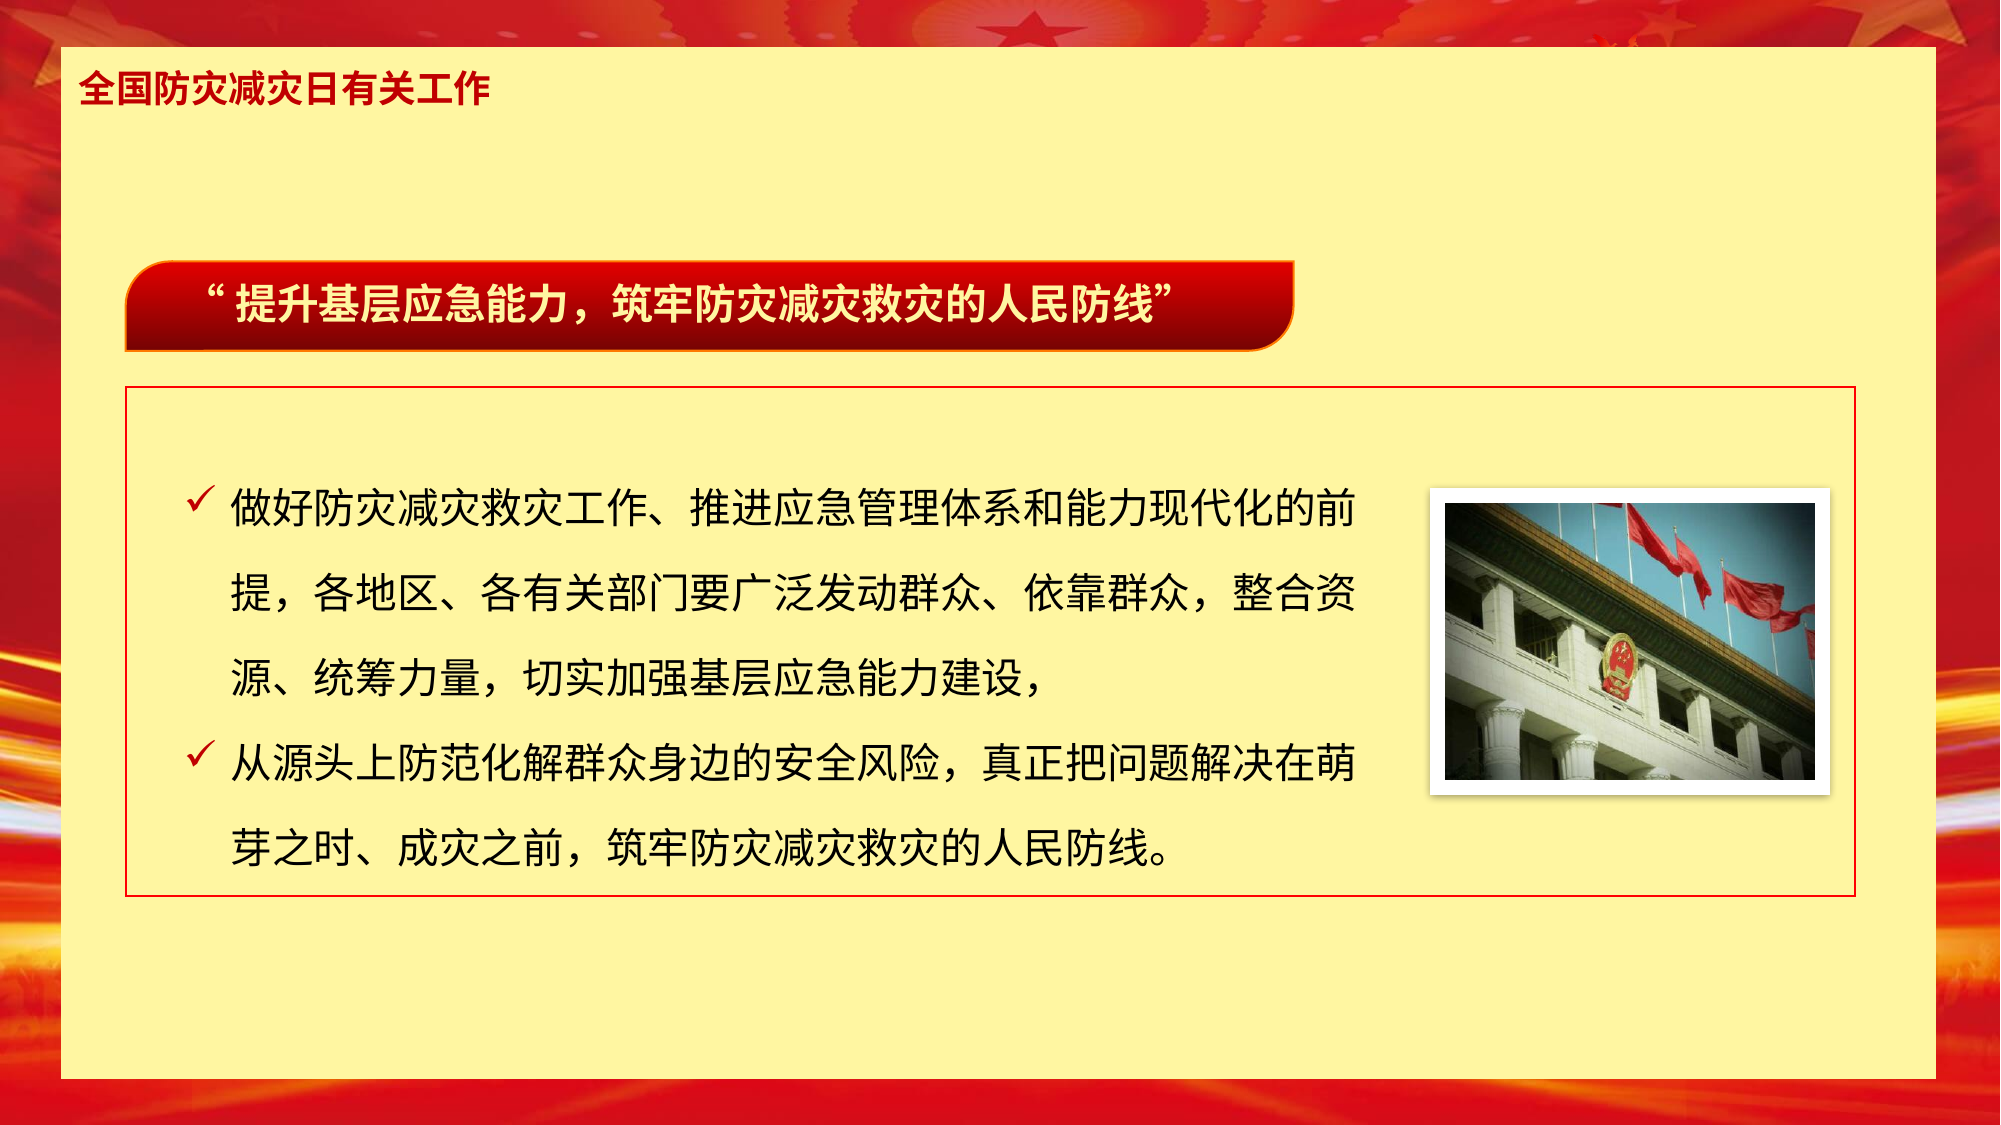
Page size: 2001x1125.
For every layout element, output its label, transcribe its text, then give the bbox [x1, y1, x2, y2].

text_box 做好防灾减灾救灾工作、推进应急管理体系和能力现代化的前提，各地区、各有关部门要广泛发动群众、依靠群众，整合资源、统筹力量，切实加强基层应急能力建设， 从源头上防范化解群众身边的安全风险，真正把问题解决在萌芽之时、成灾之前，筑牢防灾减灾救灾的人民防线。 [168, 439, 1405, 880]
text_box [125, 261, 1294, 351]
text_box [125, 386, 1856, 897]
text_box [61, 47, 1936, 1079]
text_box 全国防灾减灾日有关工作 [63, 57, 507, 118]
picture [0, 0, 2000, 1125]
